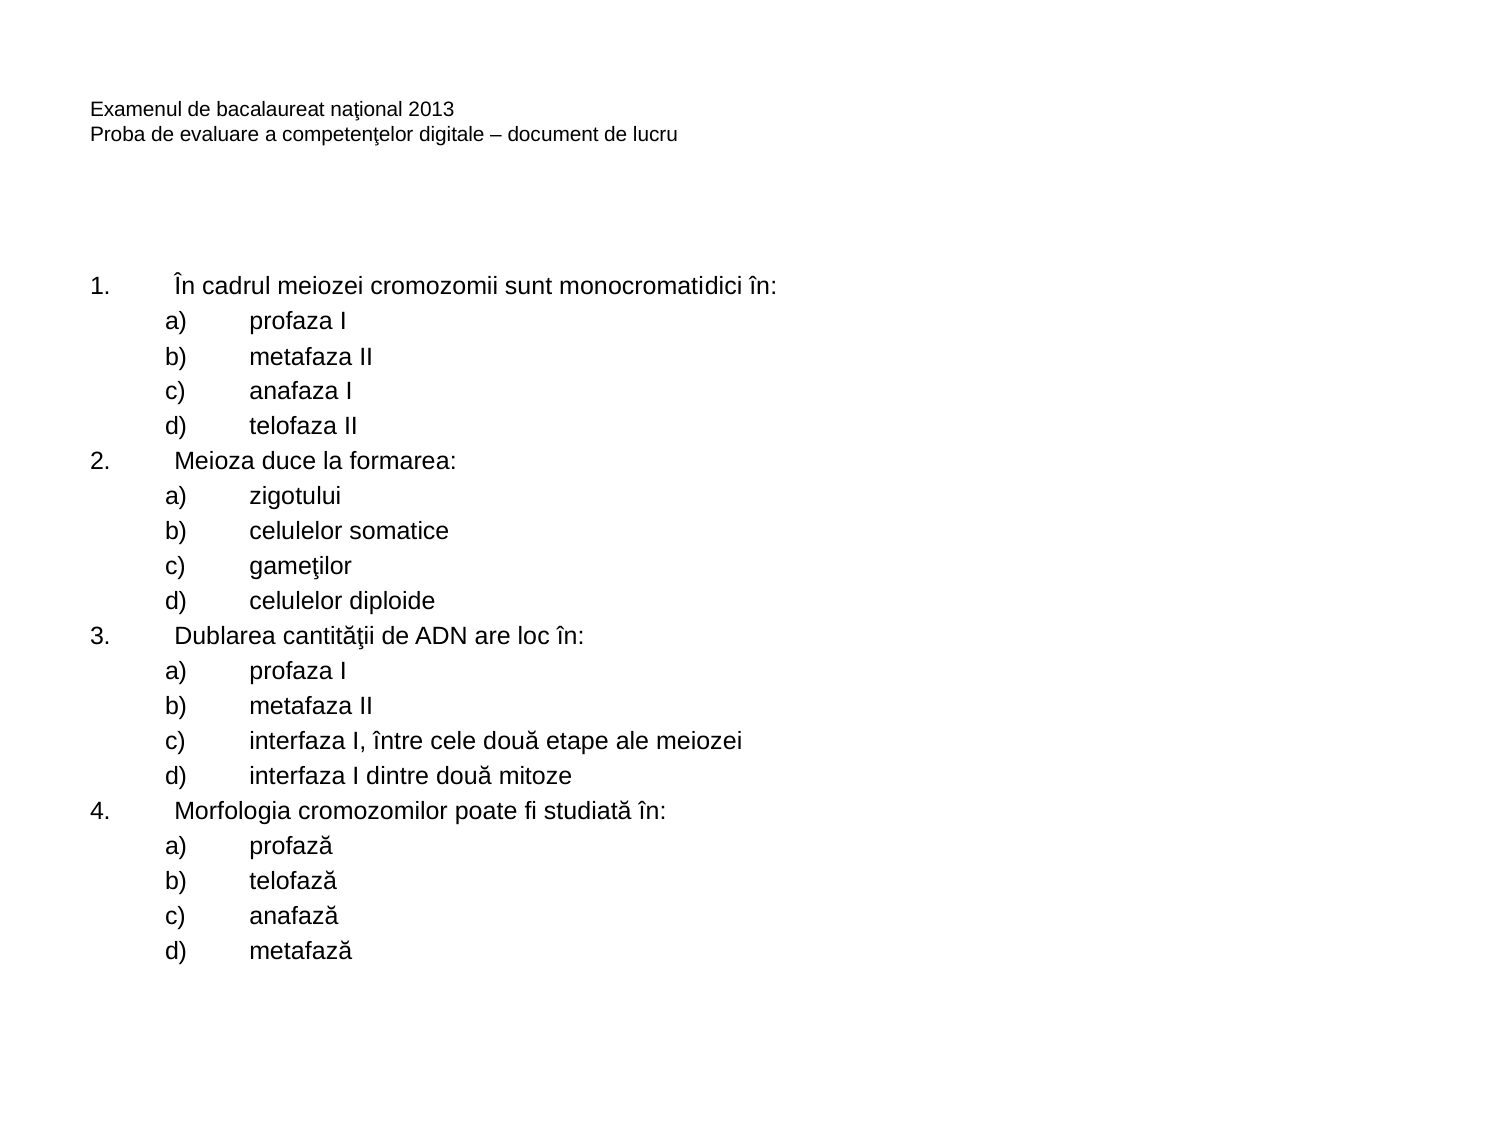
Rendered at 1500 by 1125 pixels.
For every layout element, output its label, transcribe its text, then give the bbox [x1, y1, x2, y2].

list În cadrul meiozei cromozomii sunt monocromatidici în: profaza I metafaza II anafaza I telofaza II Meioza duce la formarea: zigotului celulelor somatice gameţilor celulelor diploide Dublarea cantităţii de ADN are loc în: profaza I metafaza II interfaza I, între cele două etape ale meiozei interfaza I dintre două mitoze Morfologia cromozomilor poate fi studiată în: profază telofază anafază metafază [74, 262, 1426, 1006]
title Examenul de bacalaureat naţional 2013 Proba de evaluare a competenţelor digitale – document de lucru [74, 44, 1426, 197]
